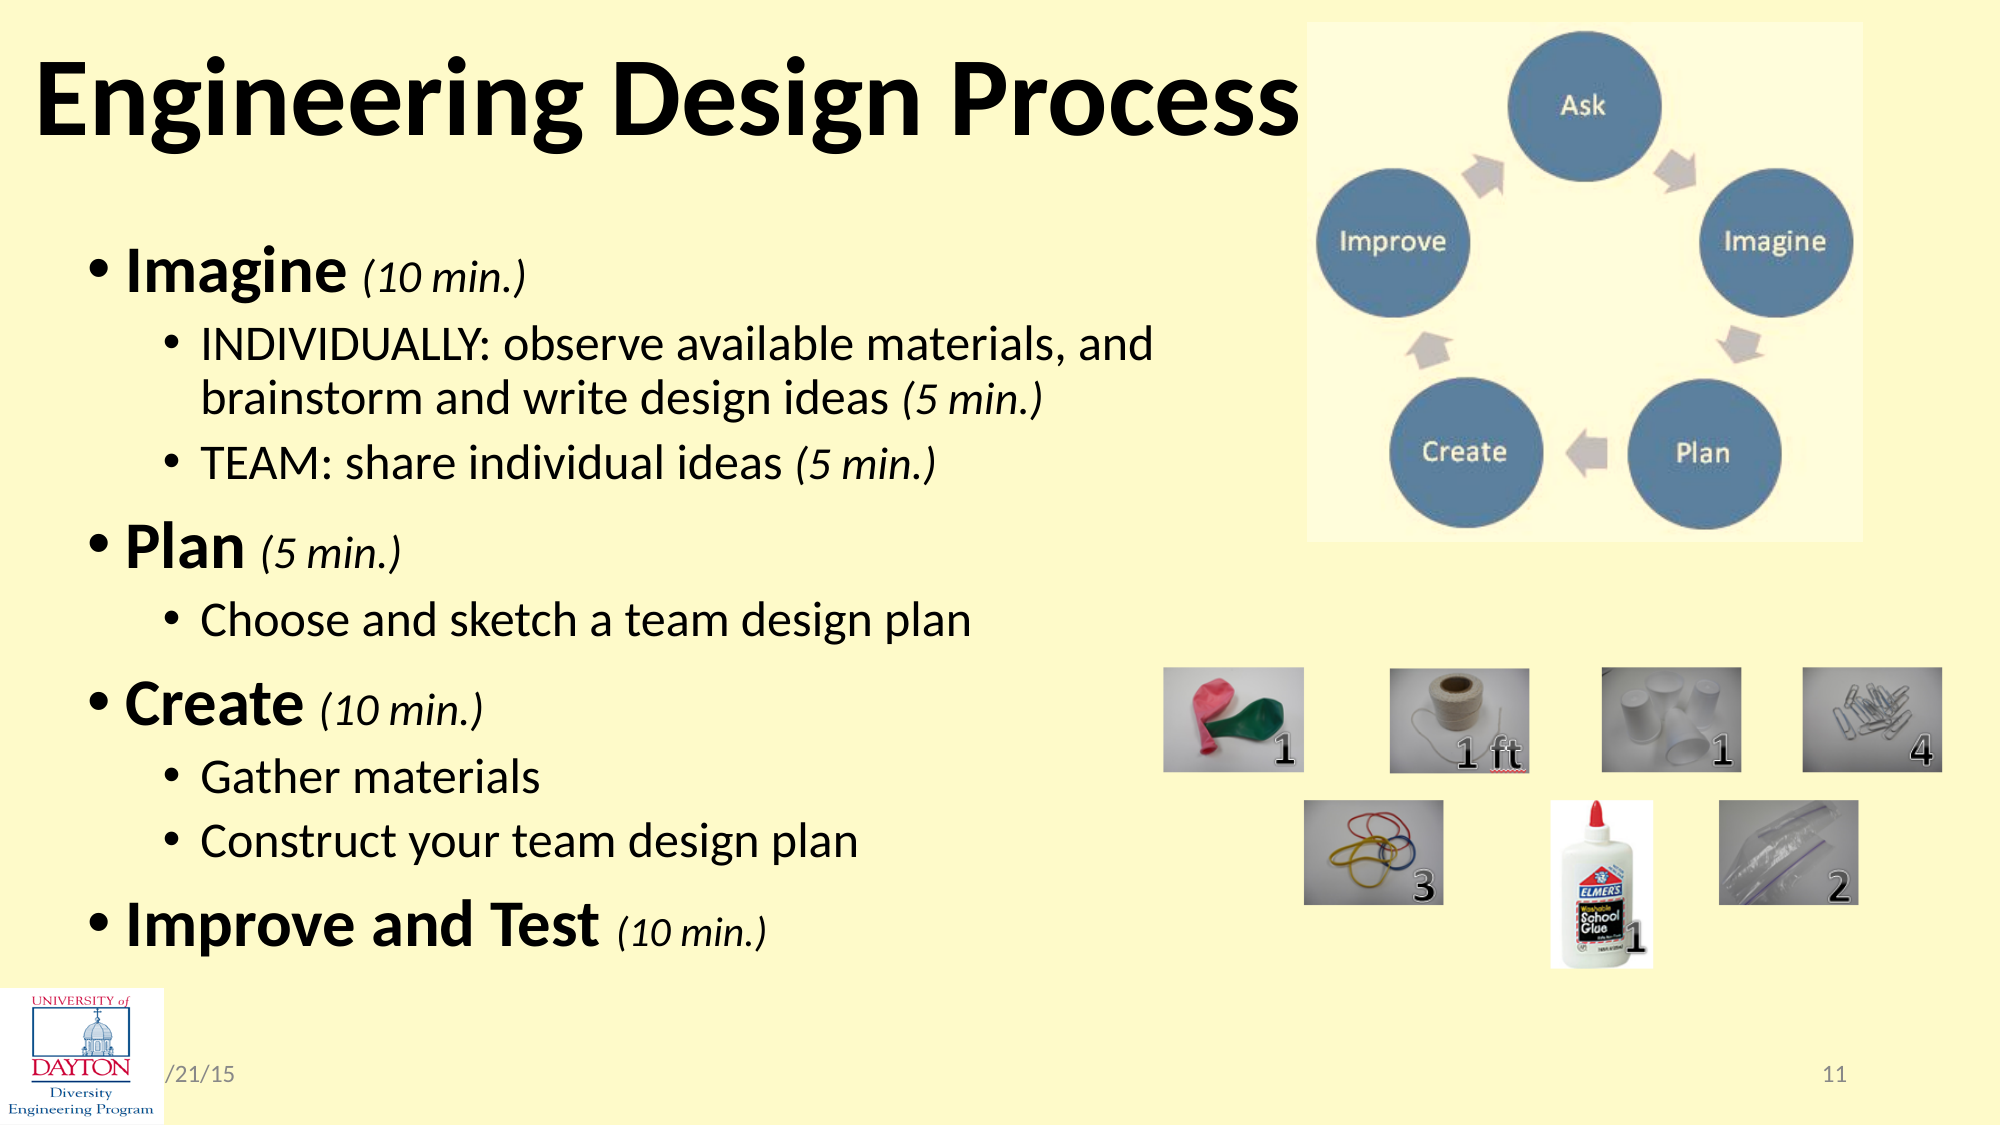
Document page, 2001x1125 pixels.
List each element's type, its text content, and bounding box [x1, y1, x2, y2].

picture [1307, 21, 1863, 542]
list Imagine (10 min.) INDIVIDUALLY: observe available materials, and brainstorm and write design ideas (5 min.) TEAM: share individual ideas (5 min.) Plan (5 min.) Choose and sketch a team design plan Create (10 min.) Gather materials Construct your team design plan Improve and Test (10 min.) [72, 227, 1216, 1076]
picture [1137, 647, 1948, 992]
picture [0, 988, 165, 1125]
title Engineering Design Process [19, 24, 1303, 175]
